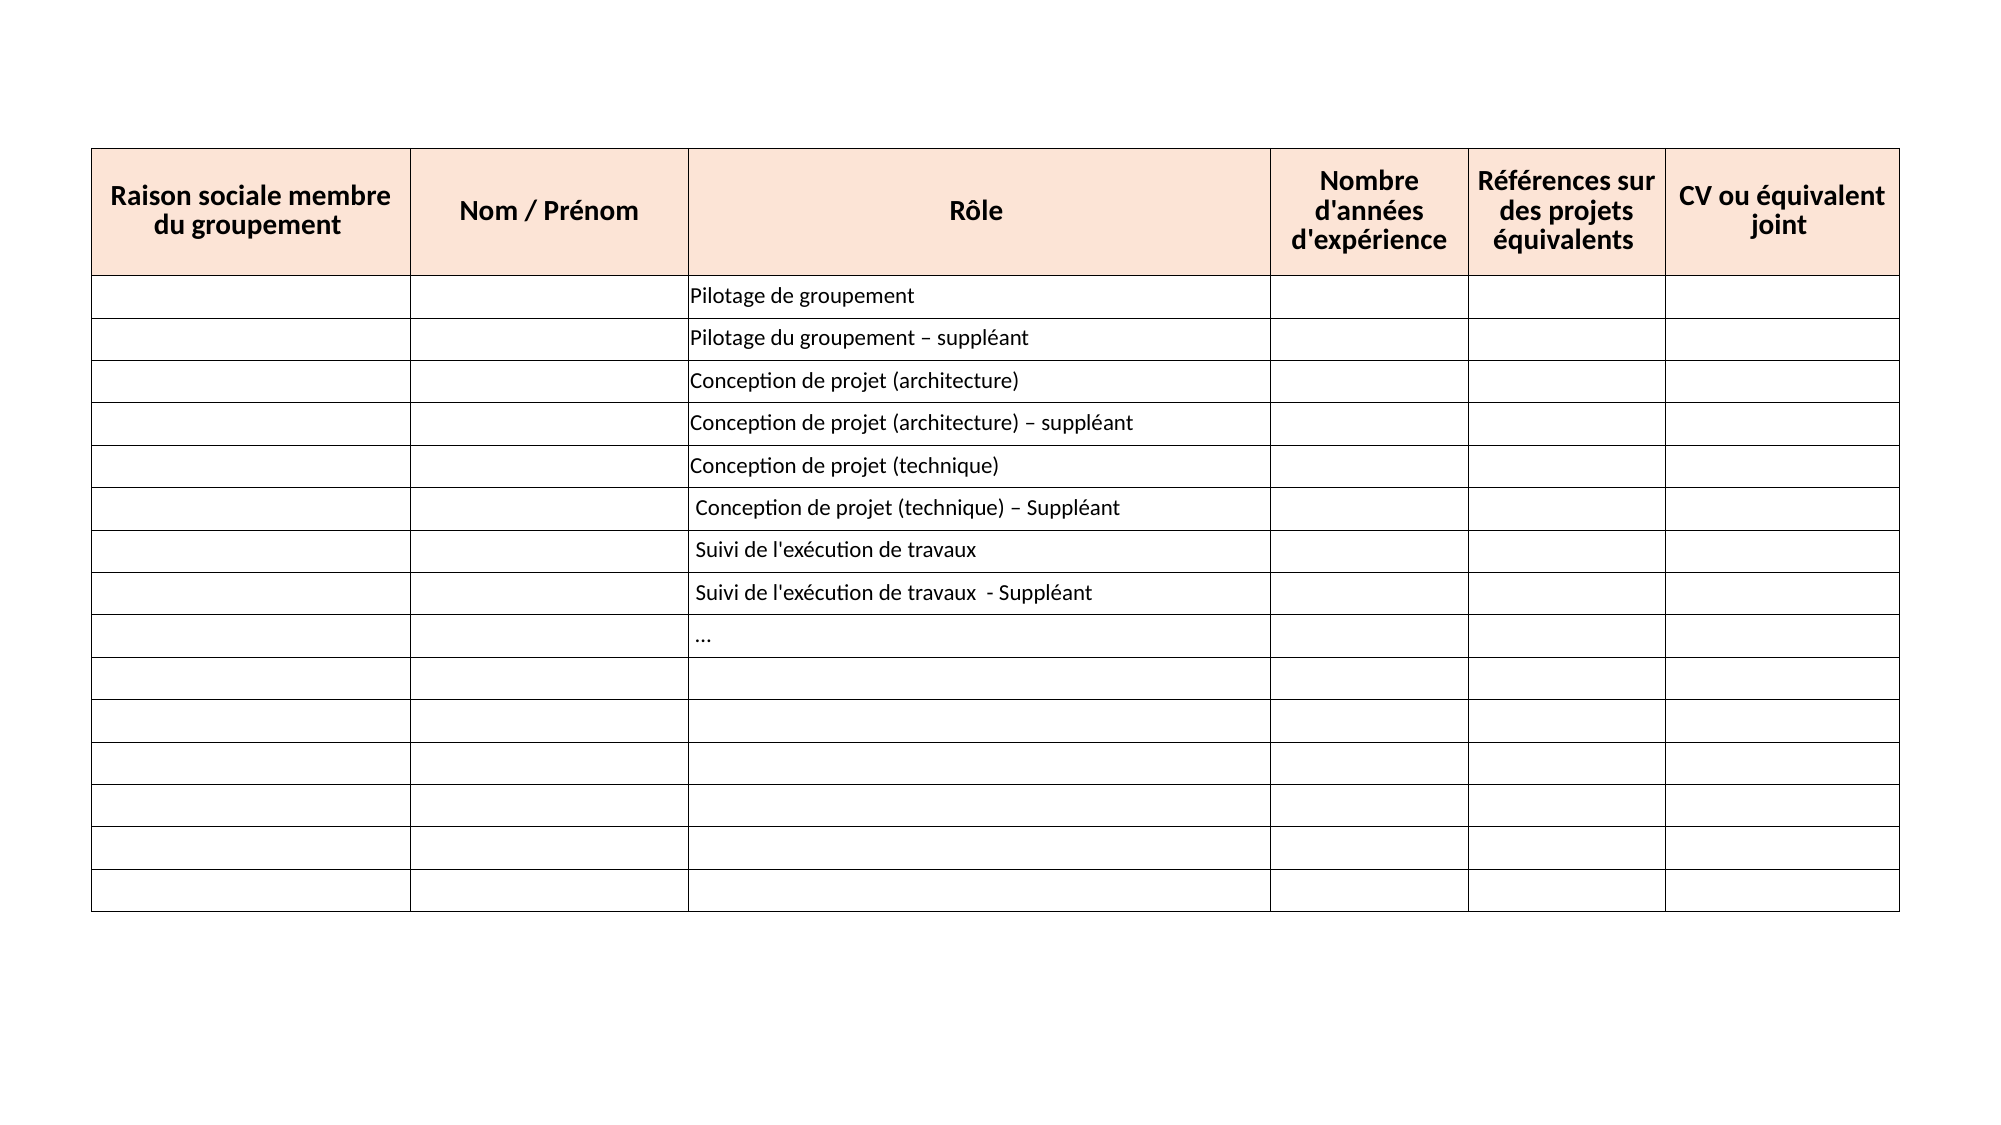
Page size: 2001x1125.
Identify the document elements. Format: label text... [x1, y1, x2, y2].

table_cell [1271, 276, 1468, 318]
table_cell [1469, 319, 1665, 360]
table_cell [411, 743, 688, 784]
table_cell [1666, 573, 1899, 614]
table_cell [689, 743, 1270, 784]
table_cell [1666, 319, 1899, 360]
table_cell [1271, 743, 1468, 784]
table_cell [1666, 446, 1899, 487]
table_cell [1271, 488, 1468, 530]
table_cell Pilotage de groupement [689, 276, 1270, 318]
table_cell [411, 615, 688, 657]
table_cell Conception de projet (architecture) [689, 361, 1270, 402]
table_cell [1469, 276, 1665, 318]
table_cell [411, 700, 688, 742]
table_cell [1666, 870, 1899, 911]
table_cell Suivi de l'exécution de travaux - Suppléant [689, 573, 1270, 614]
table_header Nombre d'années d'expérience [1271, 149, 1468, 275]
table_header Rôle [689, 149, 1270, 275]
table_cell [1666, 827, 1899, 869]
table_cell [1469, 403, 1665, 445]
table_cell [1469, 488, 1665, 530]
table_cell [411, 658, 688, 699]
table_cell [1666, 700, 1899, 742]
table_cell [1666, 361, 1899, 402]
table_cell [1469, 870, 1665, 911]
table_cell [1469, 658, 1665, 699]
table_cell [1469, 446, 1665, 487]
table_cell Conception de projet (architecture) – suppléant [689, 403, 1270, 445]
table_cell [411, 531, 688, 572]
table_cell [92, 531, 410, 572]
table_cell [1666, 785, 1899, 826]
table_cell … [689, 615, 1270, 657]
table_cell [1271, 319, 1468, 360]
table_cell [411, 827, 688, 869]
table_cell [689, 785, 1270, 826]
table_cell [1271, 573, 1468, 614]
table_cell [689, 658, 1270, 699]
table_header Nom / Prénom [411, 149, 688, 275]
table_cell Conception de projet (technique) [689, 446, 1270, 487]
table_cell [92, 658, 410, 699]
table_cell [689, 700, 1270, 742]
table_cell [92, 319, 410, 360]
table_cell [1666, 658, 1899, 699]
table_cell [92, 700, 410, 742]
table_cell [1469, 615, 1665, 657]
table_cell [92, 573, 410, 614]
table_cell [1666, 743, 1899, 784]
table_cell [411, 573, 688, 614]
table_cell [411, 870, 688, 911]
table_cell [1271, 785, 1468, 826]
table_cell [92, 361, 410, 402]
table_cell [1271, 446, 1468, 487]
table_cell [1271, 700, 1468, 742]
table_cell Pilotage du groupement – suppléant [689, 319, 1270, 360]
table_cell [1666, 615, 1899, 657]
table_cell [92, 870, 410, 911]
table_cell [1469, 743, 1665, 784]
table_cell [92, 403, 410, 445]
table_cell [411, 361, 688, 402]
table_cell [1271, 827, 1468, 869]
table_header CV ou équivalent joint [1666, 149, 1899, 275]
table_cell [92, 488, 410, 530]
table_header Raison sociale membre du groupement [92, 149, 410, 275]
table_cell [1271, 615, 1468, 657]
table_cell [1271, 531, 1468, 572]
table_cell [411, 488, 688, 530]
table_cell [1469, 361, 1665, 402]
table_cell [1469, 700, 1665, 742]
table_cell [1469, 531, 1665, 572]
table_cell [411, 276, 688, 318]
table_cell [1666, 403, 1899, 445]
table_cell [1271, 870, 1468, 911]
table_cell [1271, 658, 1468, 699]
table_cell [411, 785, 688, 826]
table_cell [1469, 573, 1665, 614]
table_cell [92, 743, 410, 784]
table_cell [92, 276, 410, 318]
table_cell [689, 827, 1270, 869]
table_cell [1666, 488, 1899, 530]
table_cell [689, 870, 1270, 911]
table_cell [1666, 276, 1899, 318]
table_cell [411, 403, 688, 445]
table_cell [92, 785, 410, 826]
table_cell [1666, 531, 1899, 572]
table_cell [411, 319, 688, 360]
table_cell [411, 446, 688, 487]
table_cell [92, 615, 410, 657]
table_header Références sur des projets équivalents [1469, 149, 1665, 275]
table_cell [1469, 785, 1665, 826]
table_cell [1271, 361, 1468, 402]
table_cell Conception de projet (technique) – Suppléant [689, 488, 1270, 530]
table_cell [92, 446, 410, 487]
table_cell [1271, 403, 1468, 445]
table_cell Suivi de l'exécution de travaux [689, 531, 1270, 572]
table_cell [1469, 827, 1665, 869]
table_cell [92, 827, 410, 869]
